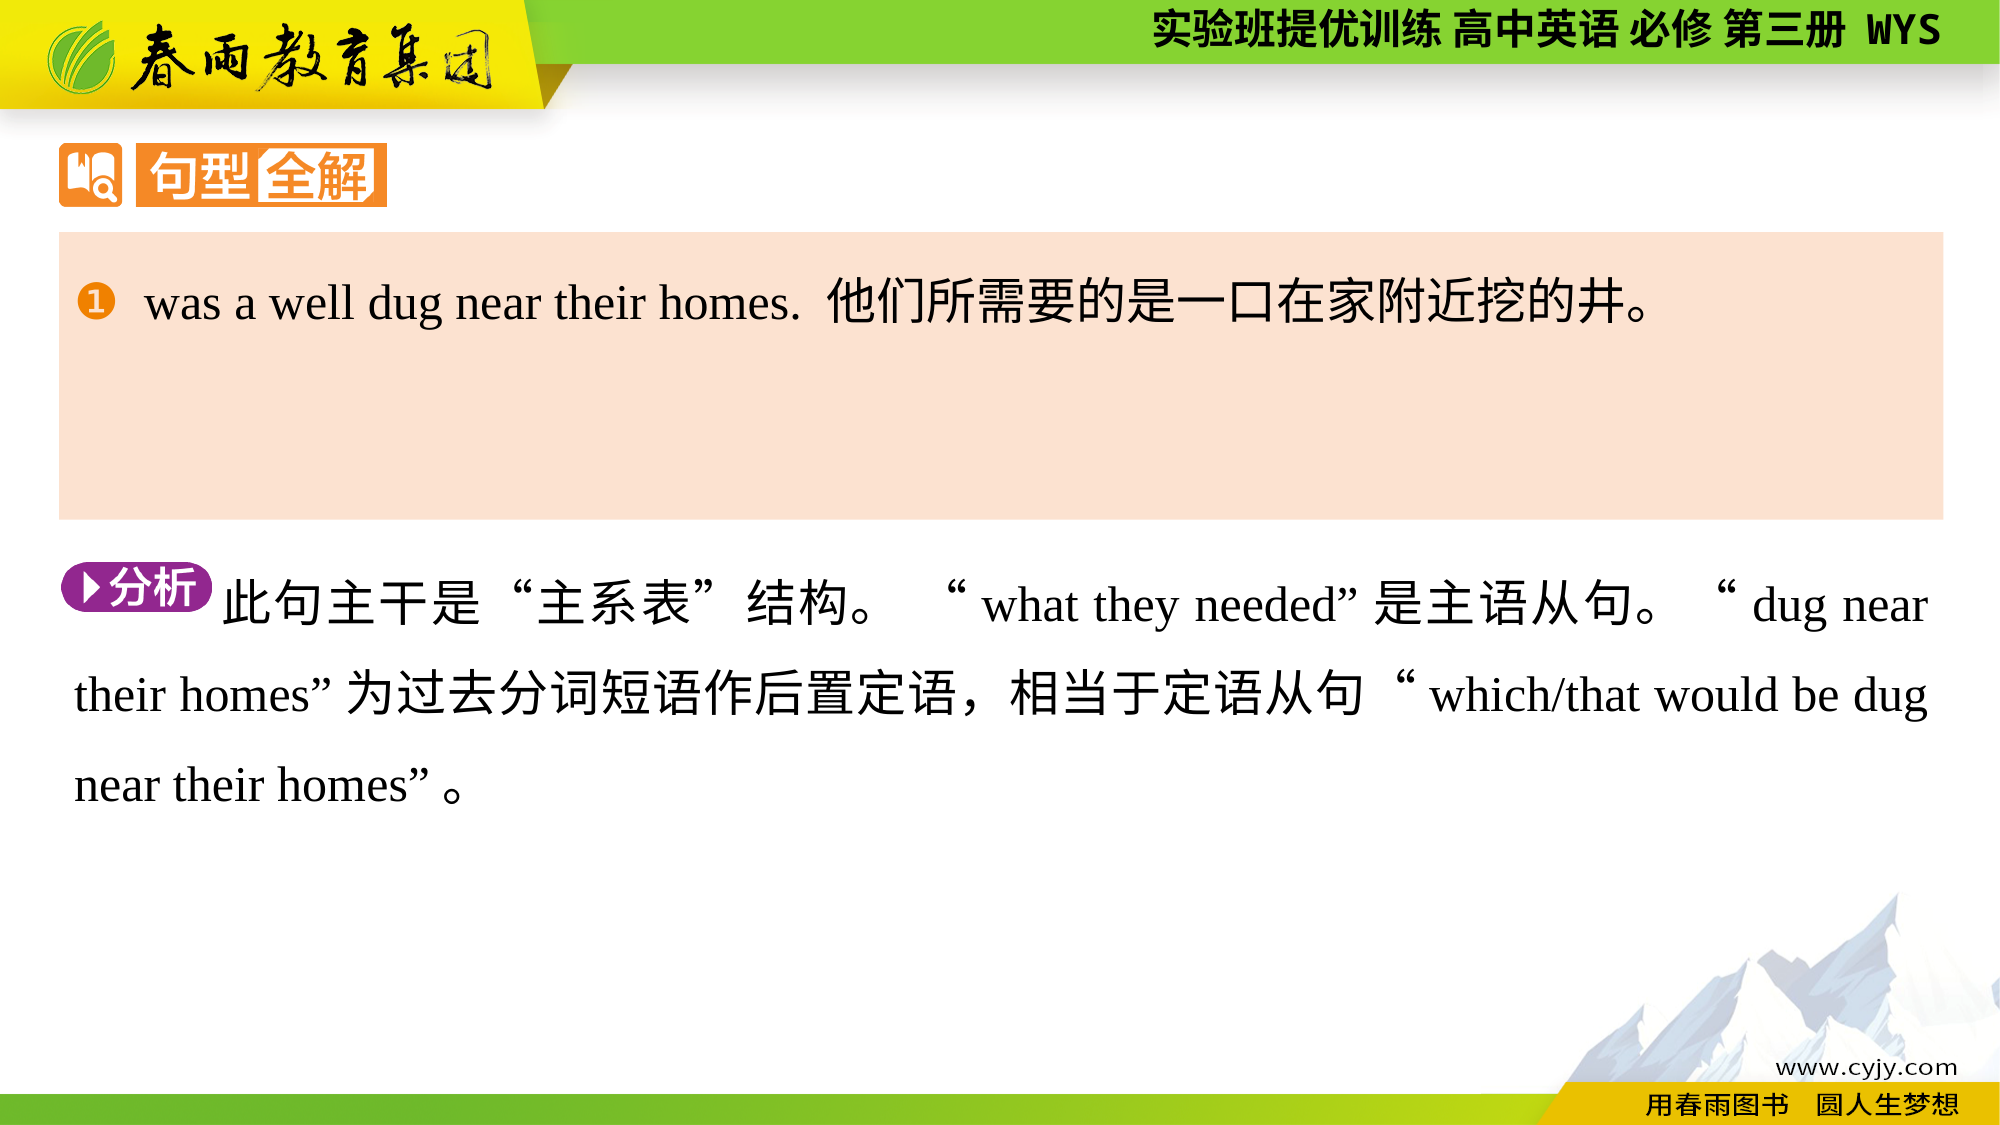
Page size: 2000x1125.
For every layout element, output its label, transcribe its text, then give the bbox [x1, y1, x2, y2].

picture [0, 0, 2000, 1125]
text_box 此句主干是“主系表”结构。 “what they needed”是主语从句。“dug near their homes”为过去分词短语作后置定语，相当于定语从句“which/that would be dug near their homes”。 [59, 534, 1944, 820]
